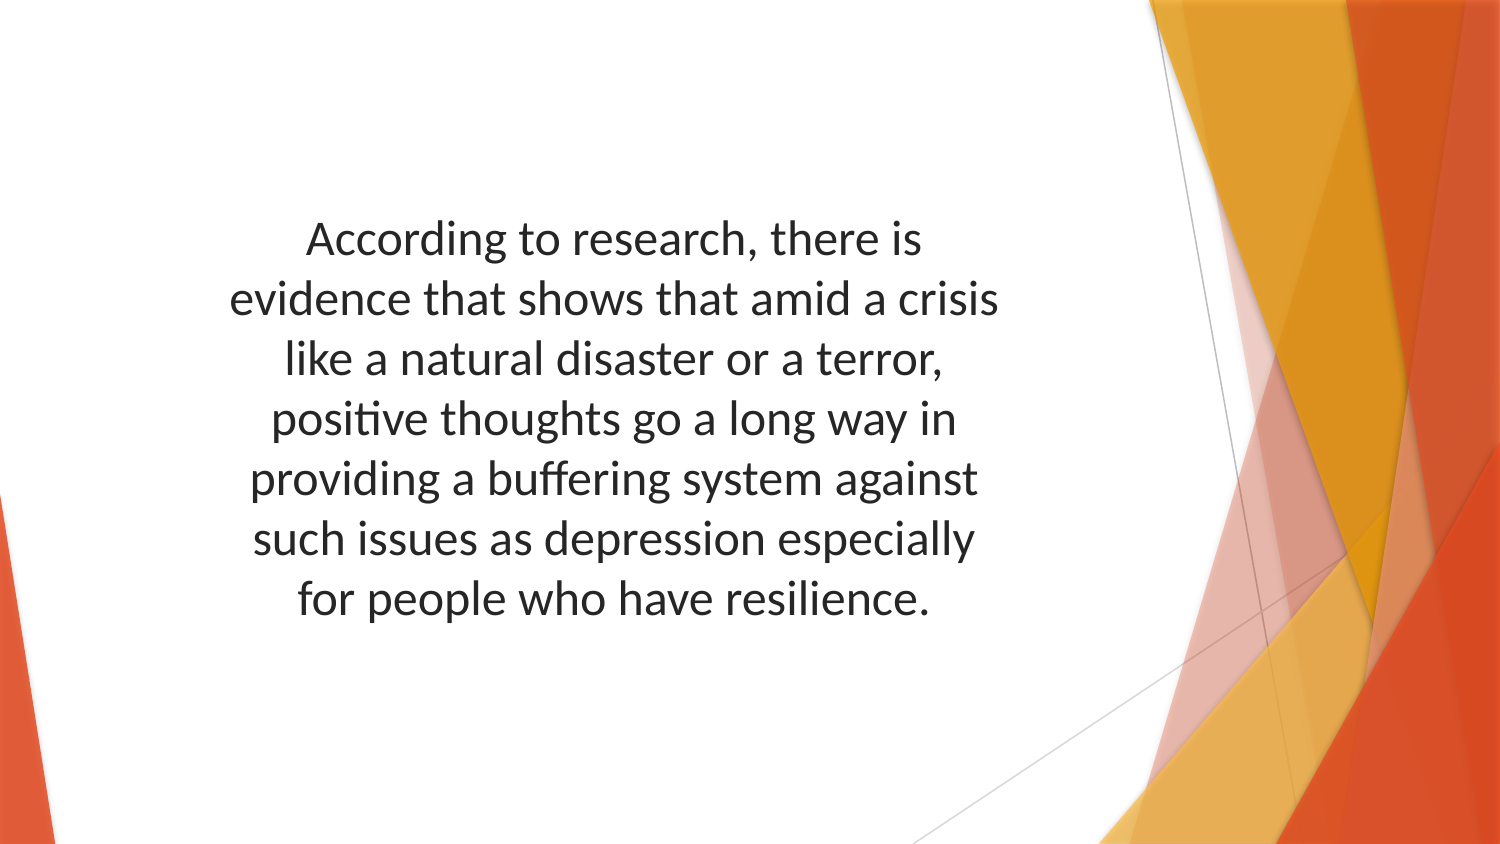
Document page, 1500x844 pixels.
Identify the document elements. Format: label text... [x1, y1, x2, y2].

list According to research, there is evidence that shows that amid a crisis like a natural disaster or a terror, positive thoughts go a long way in providing a buffering system against such issues as depression especially for people who have resilience. [206, 197, 1022, 635]
